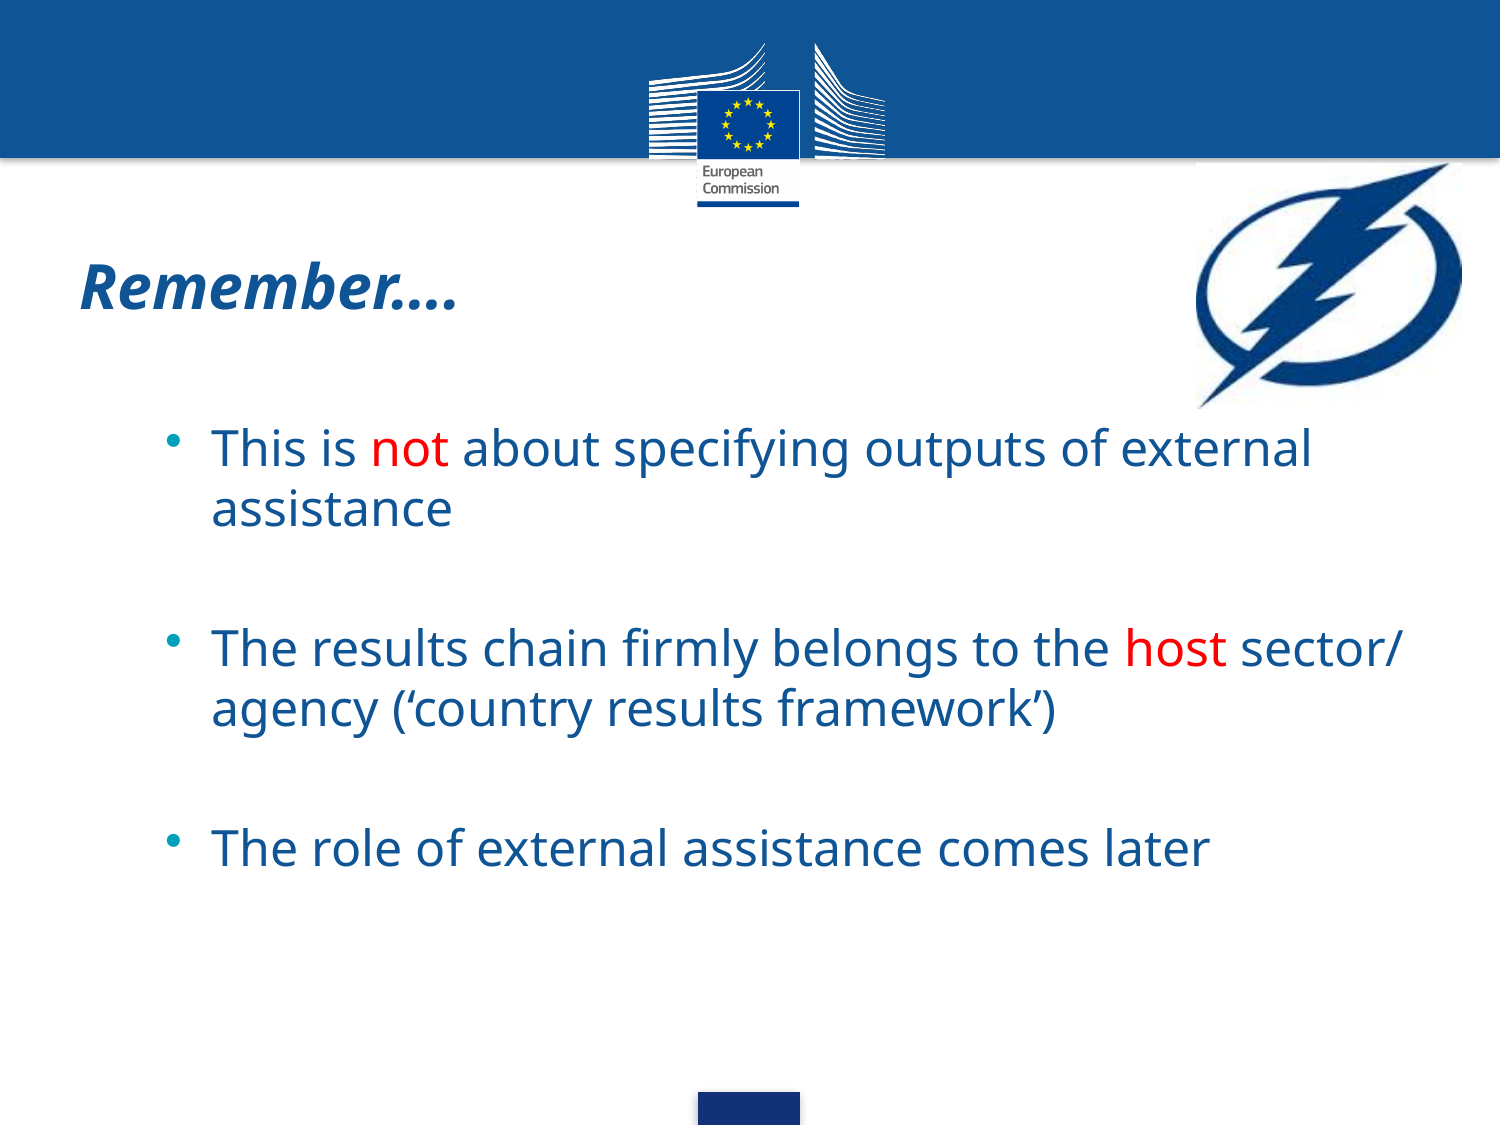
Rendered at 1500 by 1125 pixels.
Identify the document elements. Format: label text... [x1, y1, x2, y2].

list This is not about specifying outputs of external assistance The results chain firmly belongs to the host sector/ agency (‘country results framework’) The role of external assistance comes later [75, 408, 1425, 988]
picture [649, 42, 885, 208]
title Remember…. [64, 219, 1191, 350]
picture [1196, 163, 1462, 409]
